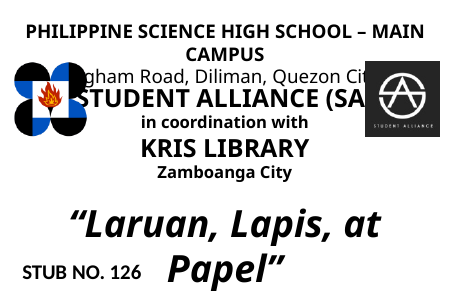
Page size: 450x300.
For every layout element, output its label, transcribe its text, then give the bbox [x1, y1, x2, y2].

text_box “Laruan, Lapis, at Papel” [0, 192, 450, 298]
text_box PHILIPPINE SCIENCE HIGH SCHOOL – MAIN CAMPUS Agham Road, Diliman, Quezon City [0, 12, 450, 74]
text_box STUDENT ALLIANCE (SA) in coordination with KRIS LIBRARY Zamboanga City [0, 74, 450, 190]
text_box STUB NO. 126 [7, 251, 213, 292]
picture [12, 60, 88, 137]
picture [364, 60, 441, 137]
